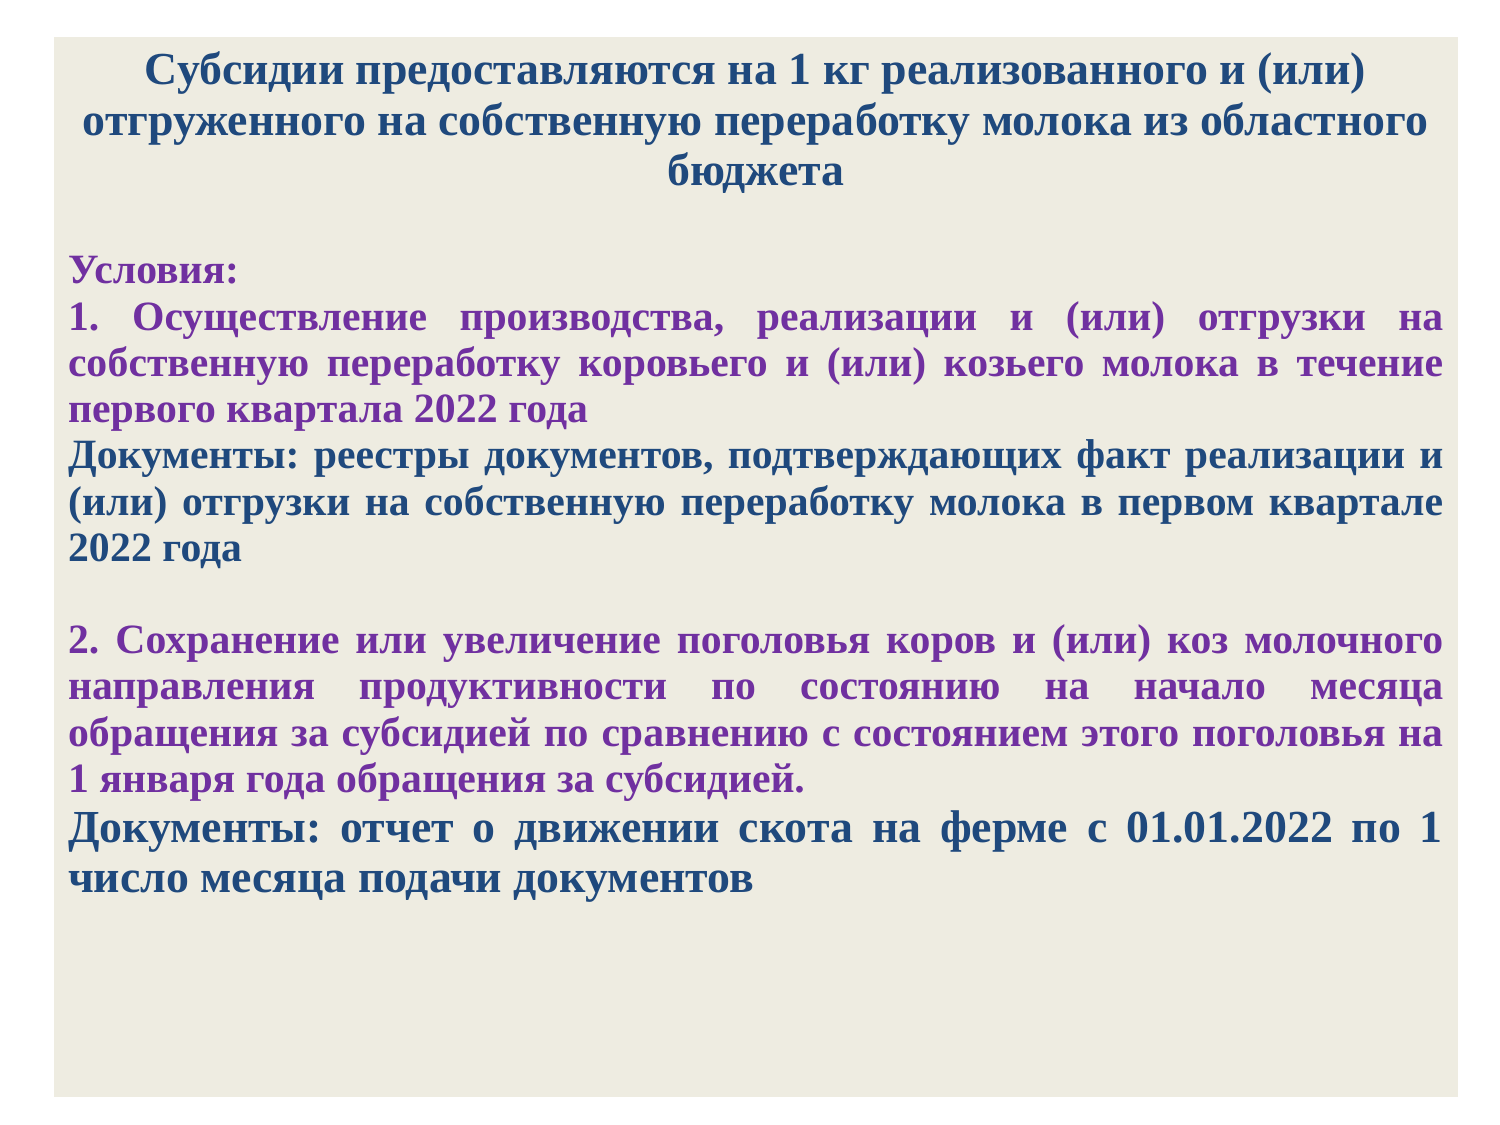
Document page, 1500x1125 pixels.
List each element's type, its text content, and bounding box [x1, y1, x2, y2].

table_header Субсидии предоставляются на 1 кг реализованного и (или) отгруженного на собственную переработку молока из областного бюджета Условия: 1. Осуществление производства, реализации и (или) отгрузки на собственную переработку коровьего и (или) козьего молока в течение первого квартала 2022 года Документы: реестры документов, подтверждающих факт реализации и (или) отгрузки на собственную переработку молока в первом квартале 2022 года 2. Сохранение или увеличение поголовья коров и (или) коз молочного направления продуктивности по состоянию на начало месяца обращения за субсидией по сравнению с состоянием этого поголовья на 1 января года обращения за субсидией. Документы: отчет о движении скота на ферме с 01.01.2022 по 1 число месяца подачи документов [54, 37, 1458, 1097]
